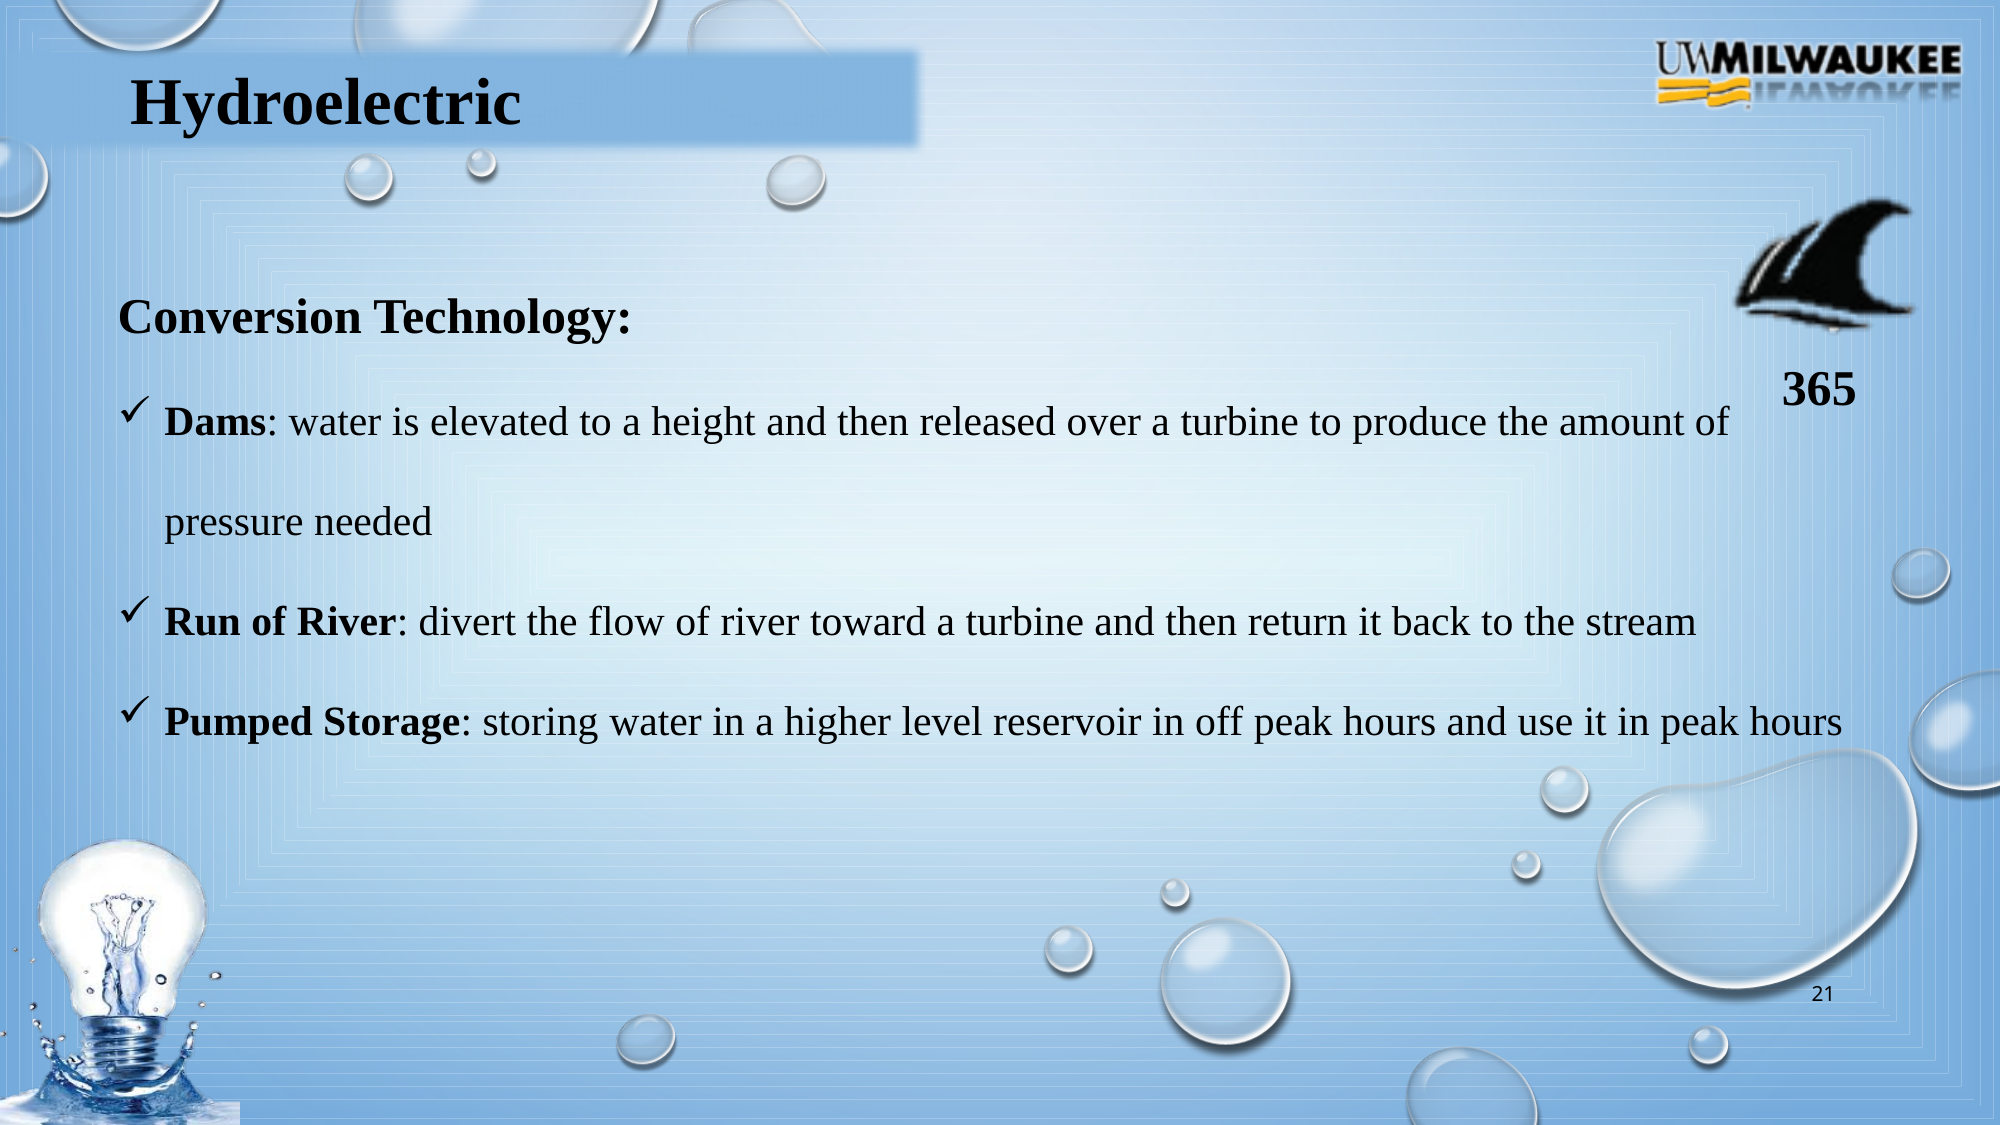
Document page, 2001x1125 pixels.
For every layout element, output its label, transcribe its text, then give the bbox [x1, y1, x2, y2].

slide_number 21 [1724, 965, 1851, 1025]
text_box Using less electricity by making buildings, and vehicles more efficient Using renewable energy technologies such as wind and photovoltaics Retrofitting old plants with more water-efficient cooling technologies [8, 49, 918, 147]
table_cell Biomass [11, 52, 915, 144]
text_box Conversion Technology: Dams: water is elevated to a height and then released over a turbine to produce the amount of pressure needed Run of River: divert the flow of river toward a turbine and then return it back to the stream Pumped Storage: storing water in a higher level reservoir in off peak hours and use it in peak hours [102, 216, 1864, 796]
text_box 365 [1767, 381, 1900, 423]
picture [0, 0, 2000, 1125]
text_box Hydroelectric [15, 56, 911, 140]
